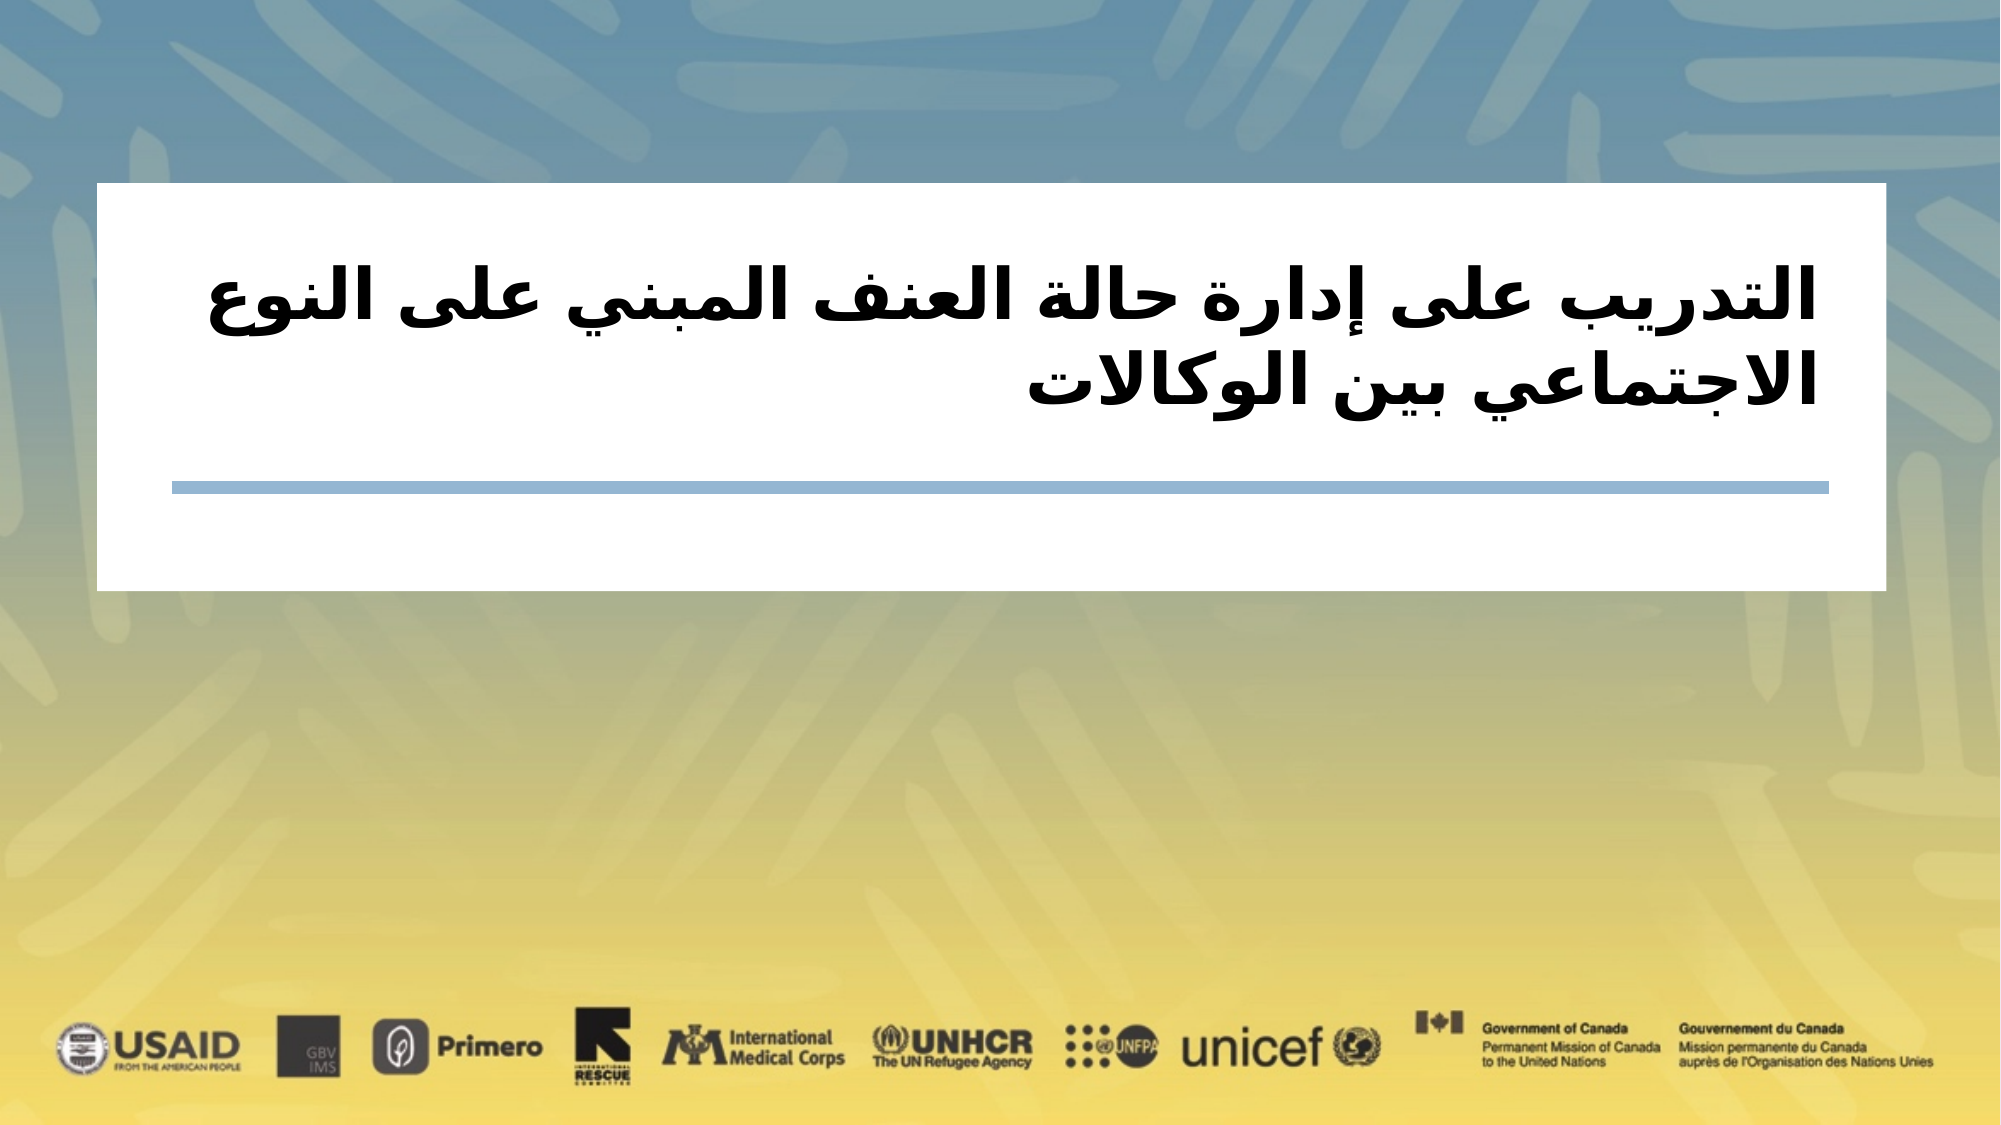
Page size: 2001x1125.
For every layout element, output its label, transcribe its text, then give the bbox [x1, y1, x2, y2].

picture [0, 0, 2001, 1125]
text_box التدريب على إدارة حالة العنف المبني على النوع الاجتماعي بين الوكالات [155, 241, 1837, 427]
